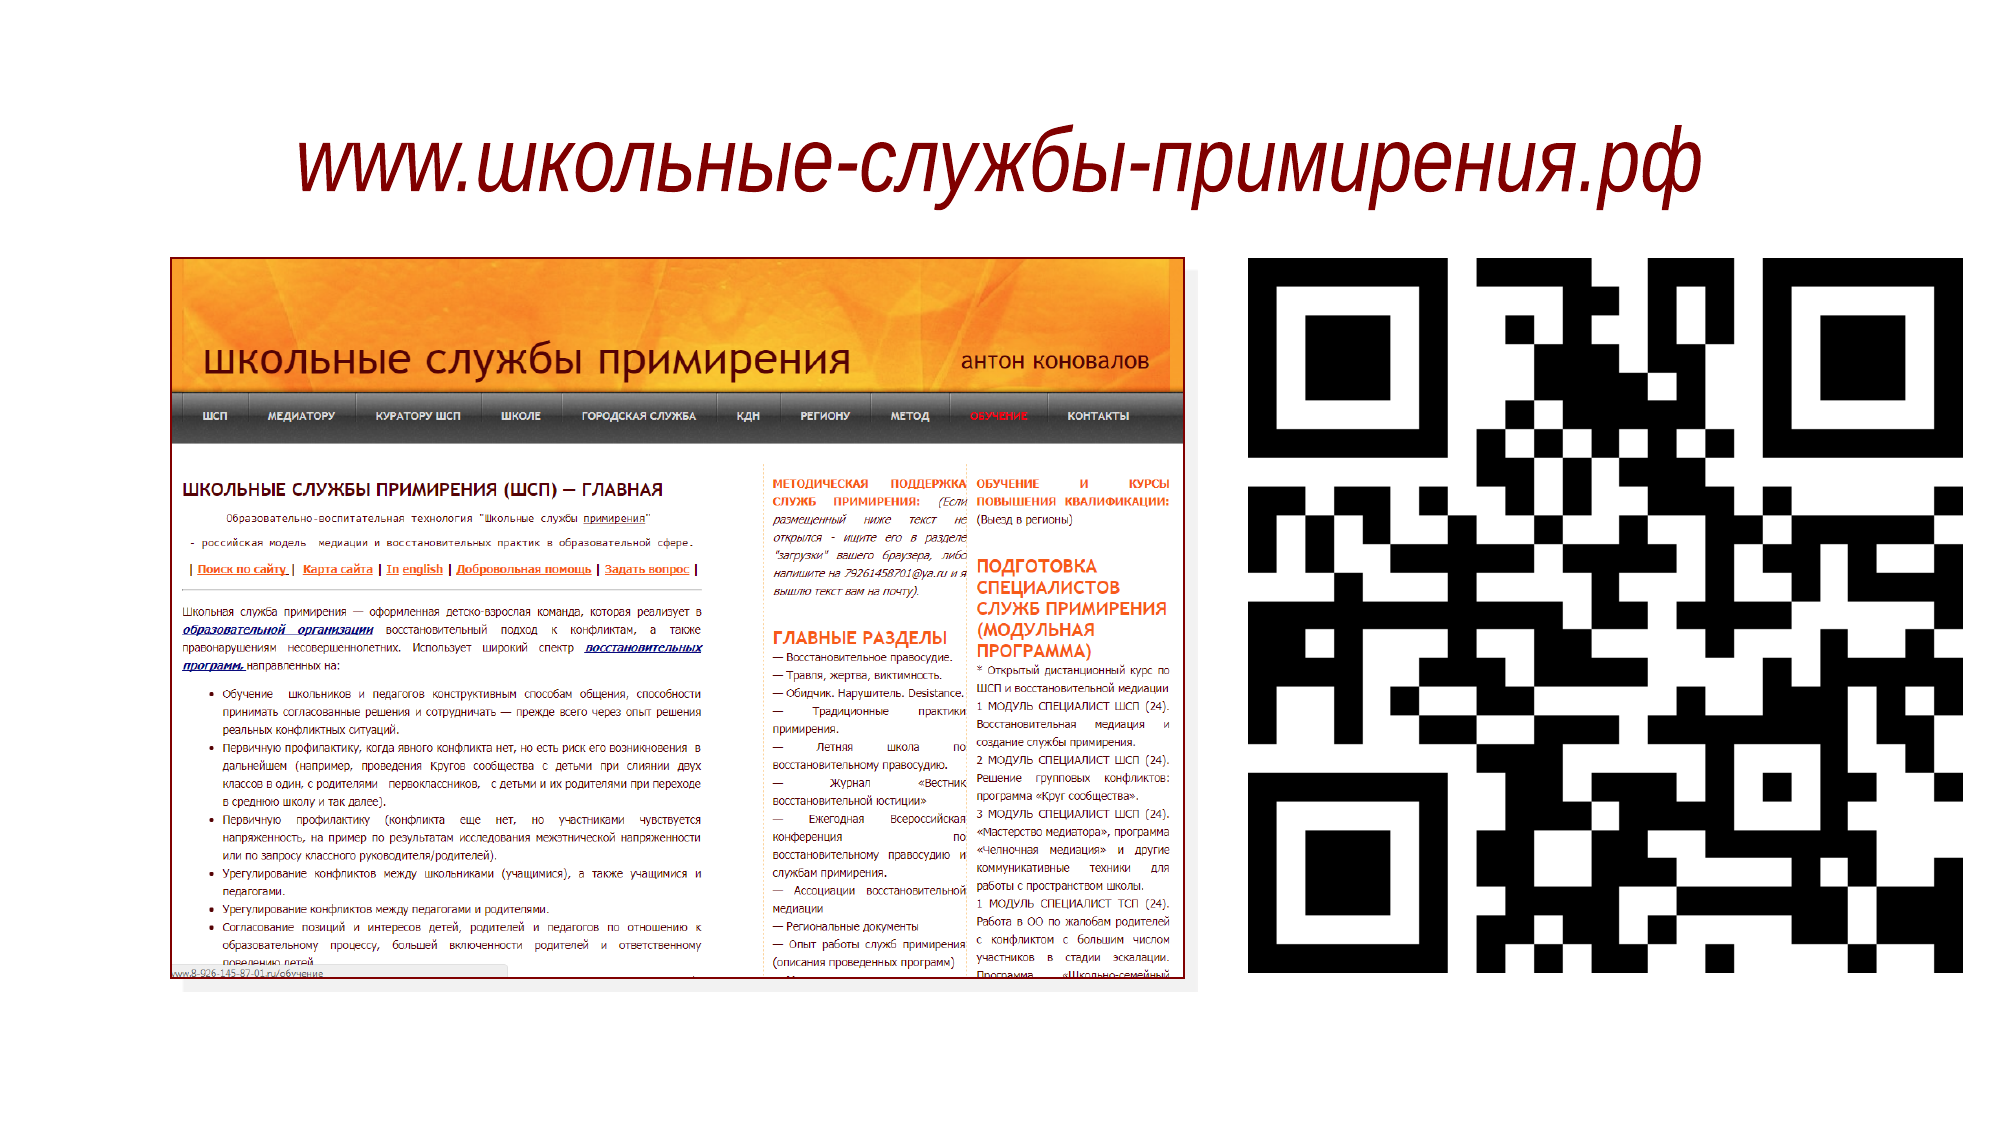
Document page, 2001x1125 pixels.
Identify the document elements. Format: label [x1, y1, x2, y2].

picture [1248, 258, 1963, 973]
picture [171, 258, 1184, 978]
